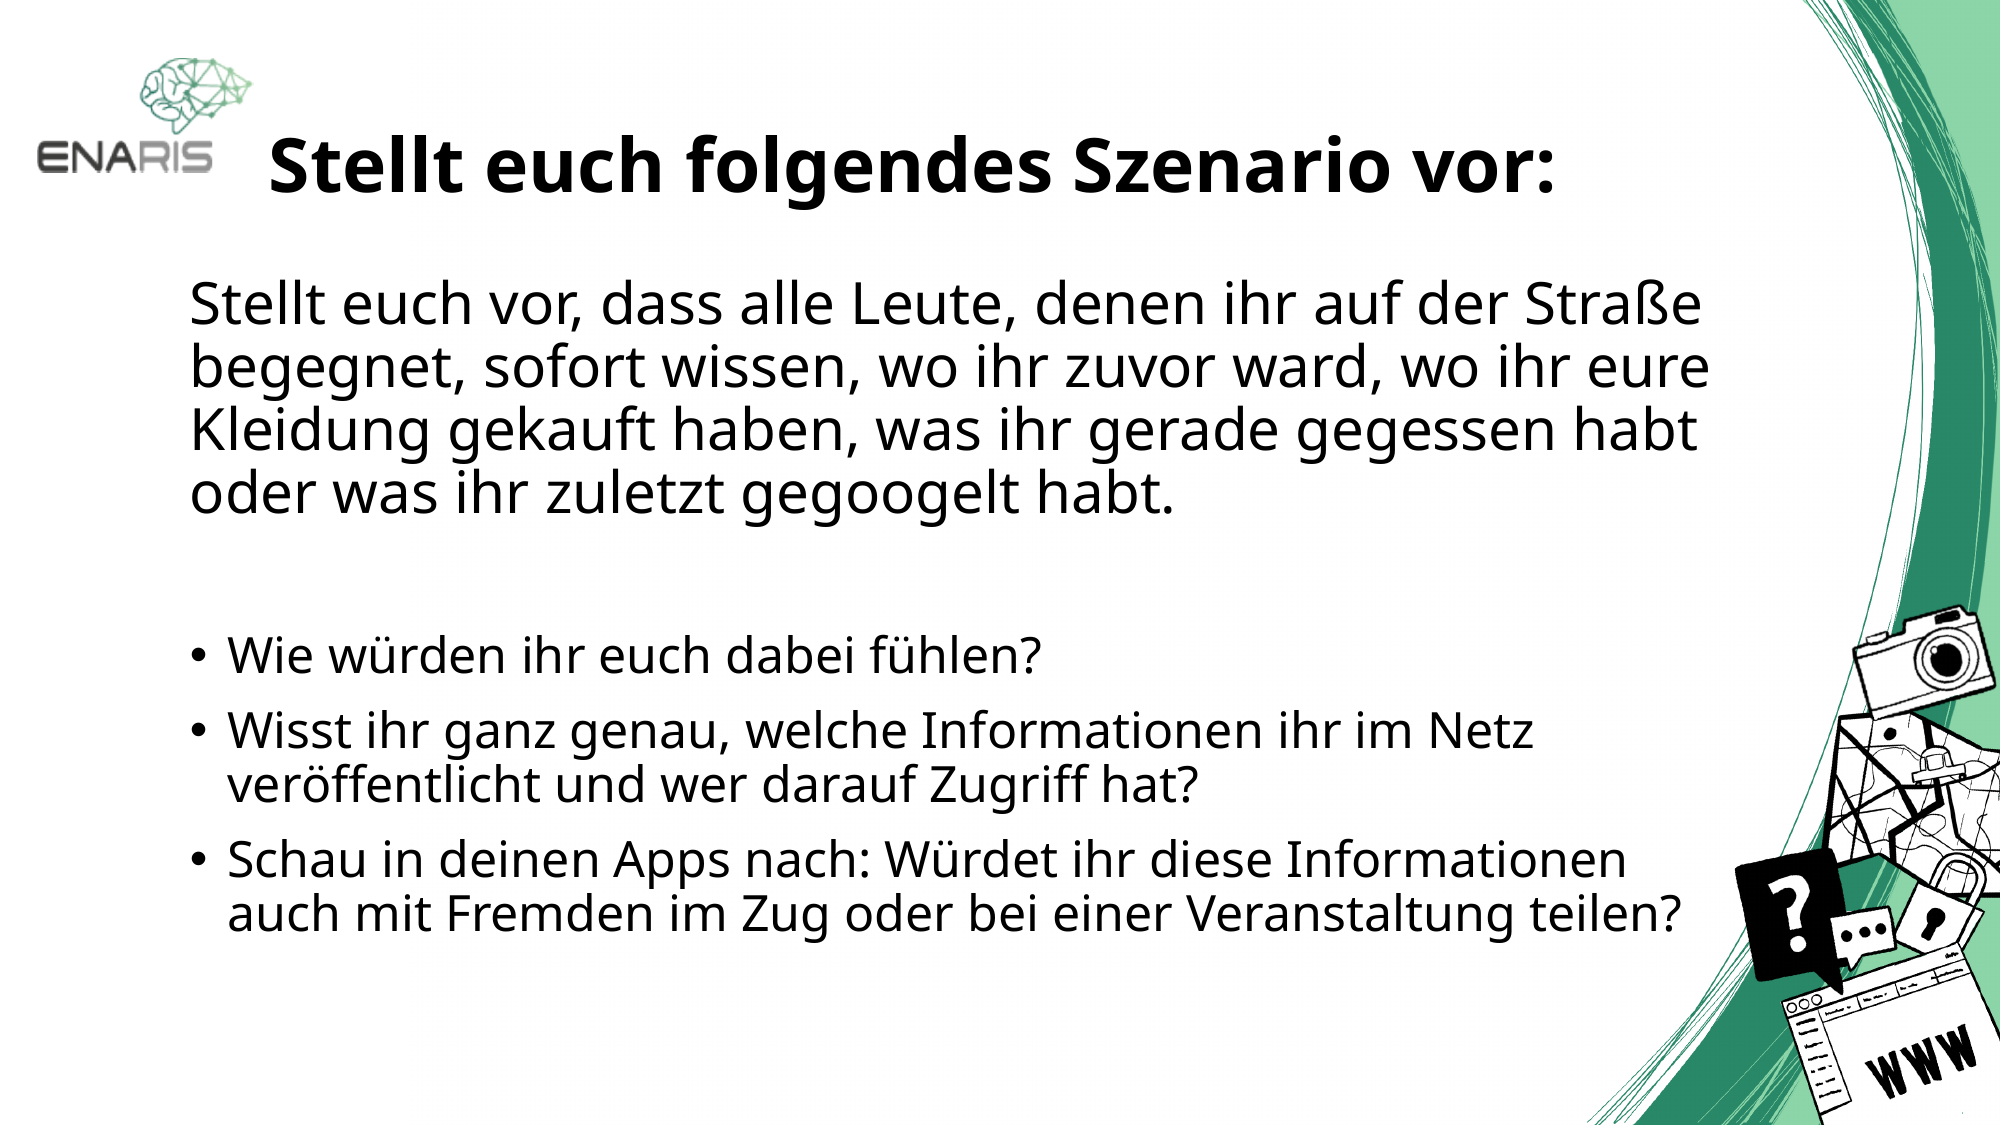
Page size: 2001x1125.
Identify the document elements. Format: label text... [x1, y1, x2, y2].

title Stellt euch folgendes Szenario vor: [253, 59, 1863, 278]
picture [37, 58, 254, 173]
list Stellt euch vor, dass alle Leute, denen ihr auf der Straße begegnet, sofort wissen, wo ihr zuvor ward, wo ihr eure Kleidung gekauft haben, was ihr gerade gegessen habt oder was ihr zuletzt gegoogelt habt. Wie würden ihr euch dabei fühlen? Wisst ihr ganz genau, welche Informationen ihr im Netz veröffentlicht und wer darauf Zugriff hat? Schau in deinen Apps nach: Würdet ihr diese Informationen auch mit Fremden im Zug oder bei einer Veranstaltung teilen? [137, 267, 1728, 1050]
picture [408, 0, 2000, 1125]
